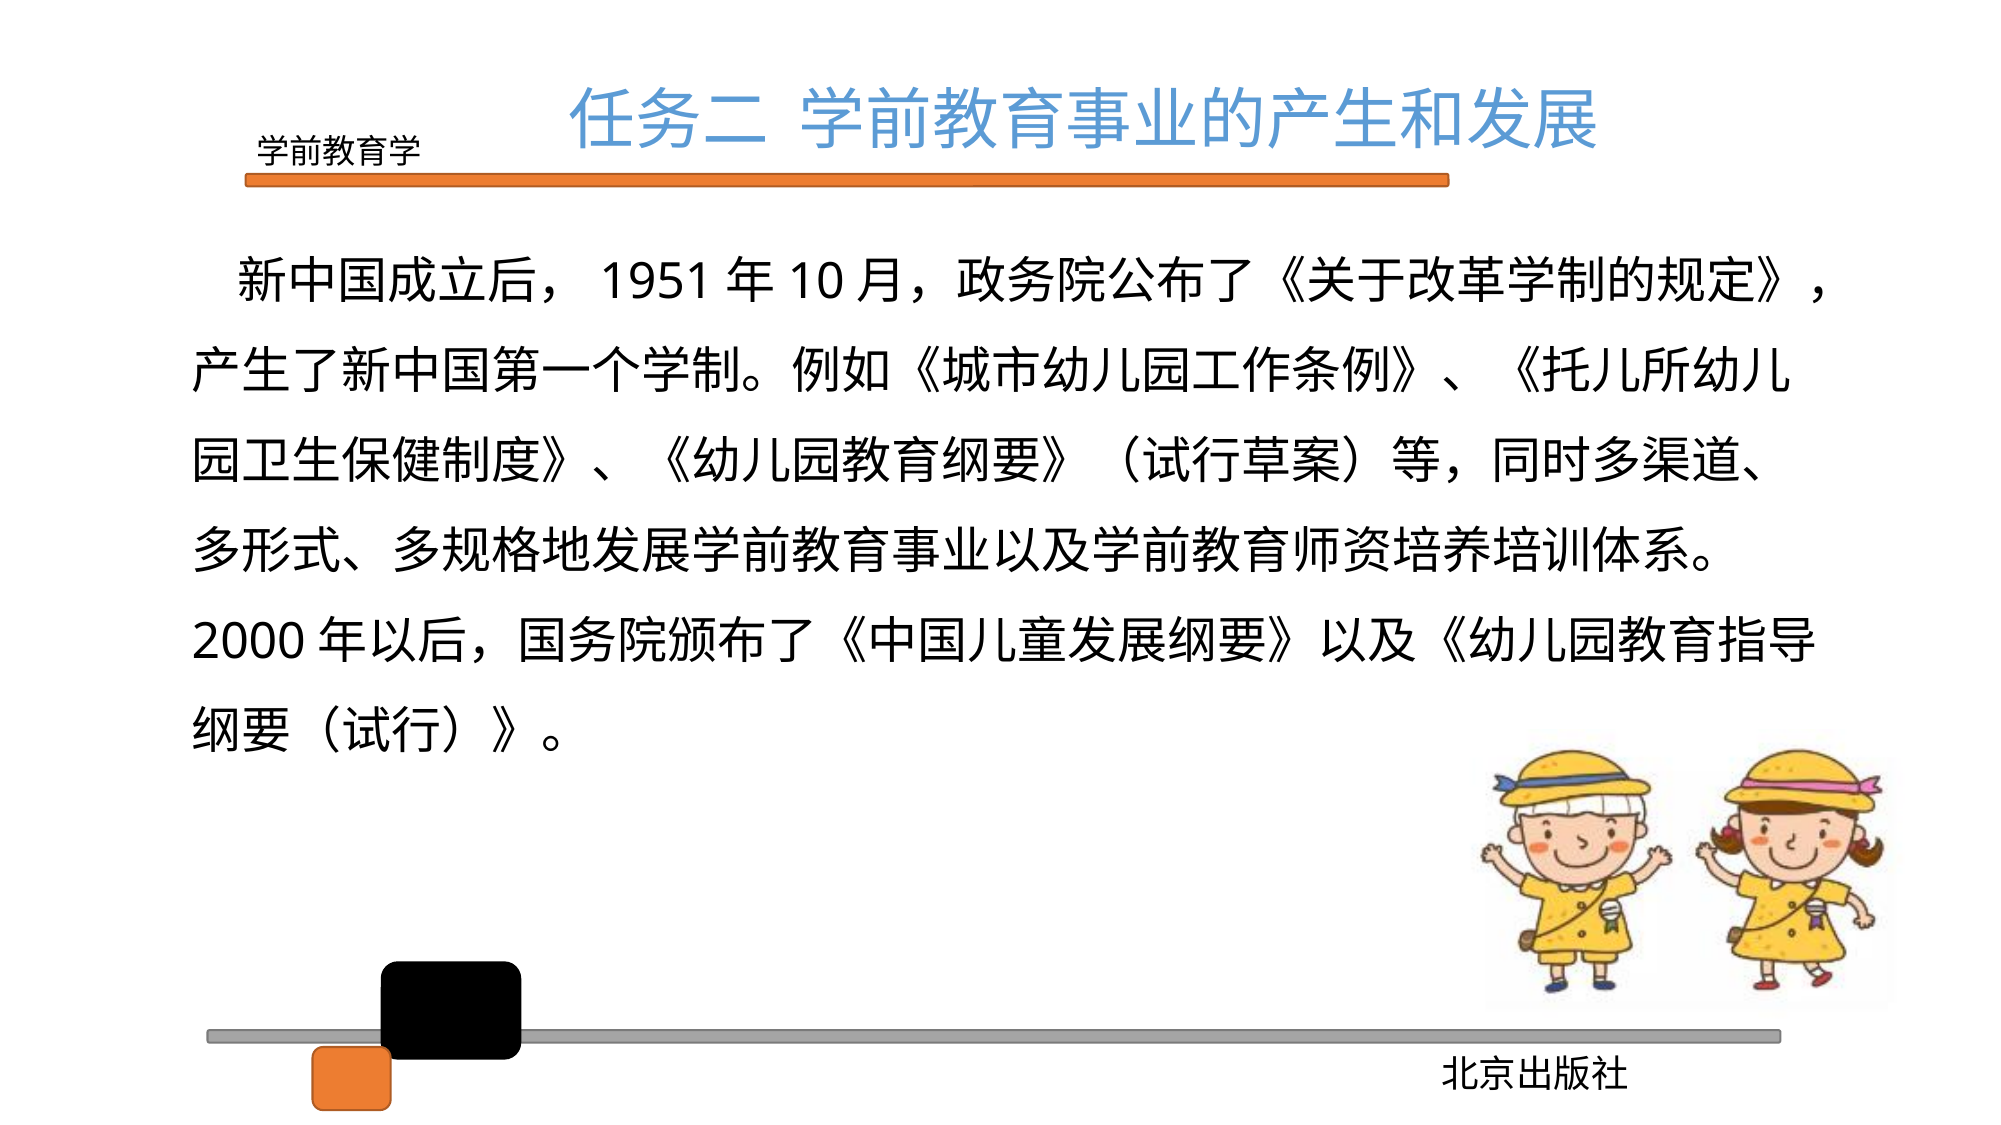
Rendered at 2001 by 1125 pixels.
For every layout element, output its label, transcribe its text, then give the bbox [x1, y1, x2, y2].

text_box 任务二 学前教育事业的产生和发展 [554, 69, 1616, 165]
picture [1443, 729, 1949, 1019]
text_box 新中国成立后，1951年10月，政务院公布了《关于改革学制的规定》，产生了新中国第一个学制。例如《城市幼儿园工作条例》、《托儿所幼儿园卫生保健制度》、《幼儿园教育纲要》（试行草案）等，同时多渠道、多形式、多规格地发展学前教育事业以及学前教育师资培养培训体系。 2000年以后，国务院颁布了《中国儿童发展纲要》以及《幼儿园教育指导纲要（试行）》。 [176, 210, 1847, 766]
